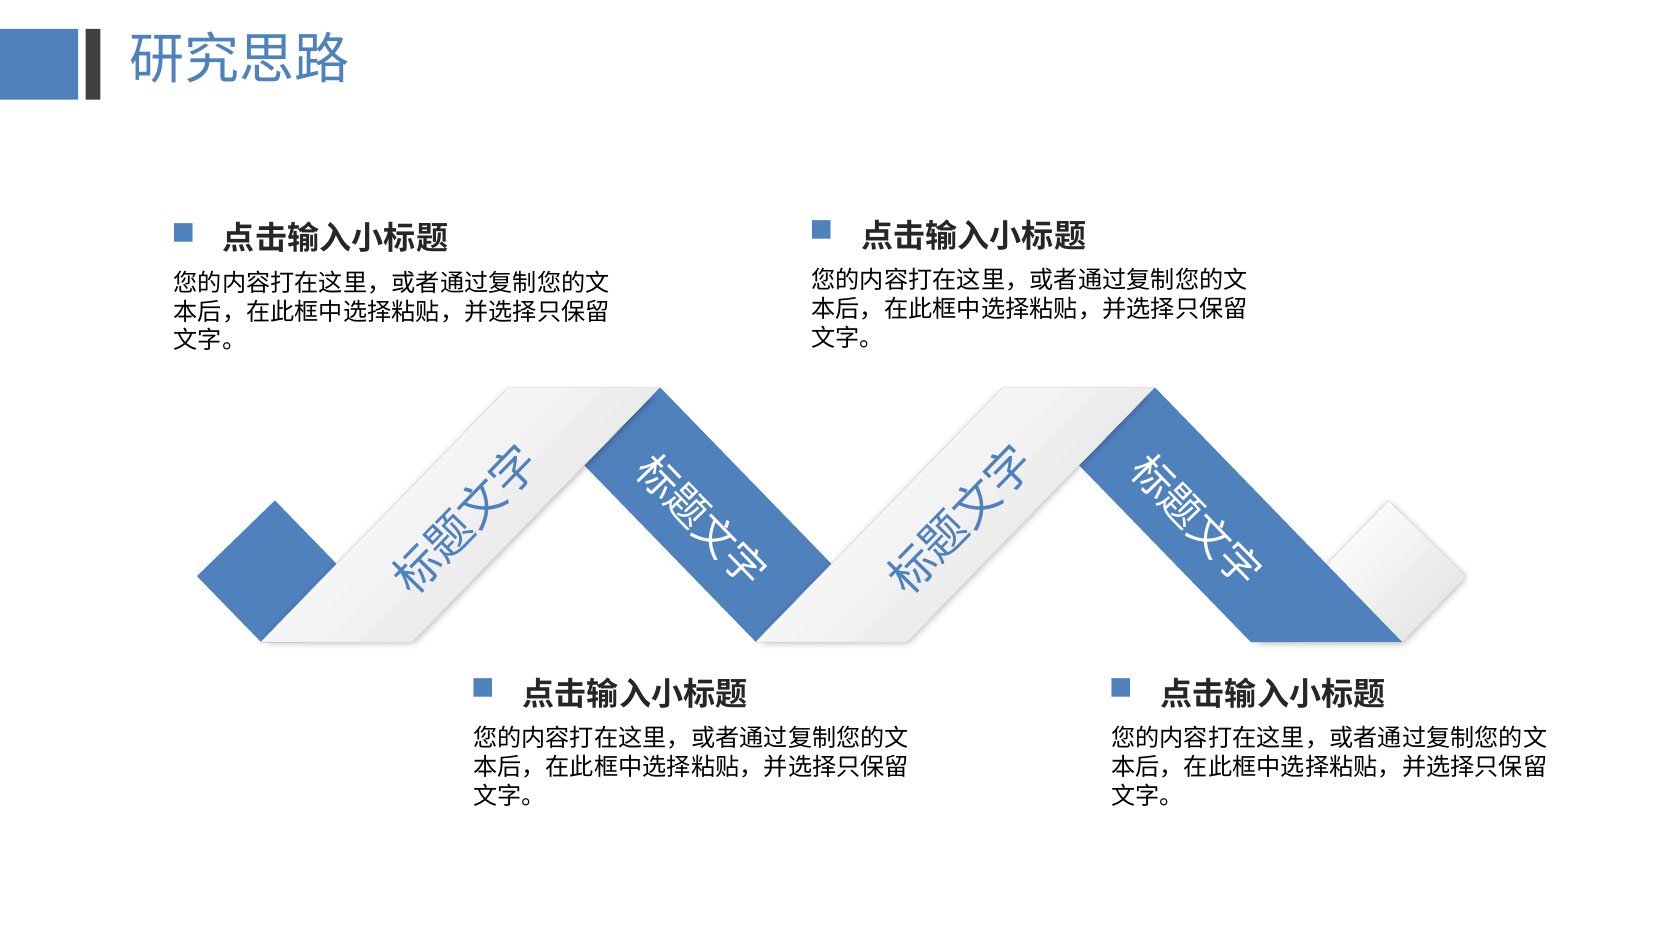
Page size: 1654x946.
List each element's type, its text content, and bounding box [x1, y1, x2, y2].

text_box [196, 500, 335, 642]
text_box 标题文字 [755, 387, 1155, 643]
text_box 您的内容打在这里，或者通过复制您的文本后，在此框中选择粘贴，并选择只保留文字。 [449, 721, 954, 826]
text_box 您的内容打在这里，或者通过复制您的文本后，在此框中选择粘贴，并选择只保留文字。 [788, 262, 1292, 368]
title 研究思路 [0, 15, 976, 107]
text_box [1327, 500, 1467, 642]
text_box 您的内容打在这里，或者通过复制您的文本后，在此框中选择粘贴，并选择只保留文字。 [150, 265, 654, 370]
text_box 标题文字 [260, 387, 660, 643]
text_box 标题文字 [1083, 387, 1403, 643]
text_box 您的内容打在这里，或者通过复制您的文本后，在此框中选择粘贴，并选择只保留文字。 [1087, 721, 1592, 826]
text_box 点击输入小标题 [447, 663, 790, 720]
text_box 标题文字 [589, 387, 830, 642]
text_box 点击输入小标题 [786, 205, 1128, 262]
text_box 点击输入小标题 [1085, 663, 1428, 720]
text_box 点击输入小标题 [147, 207, 490, 264]
